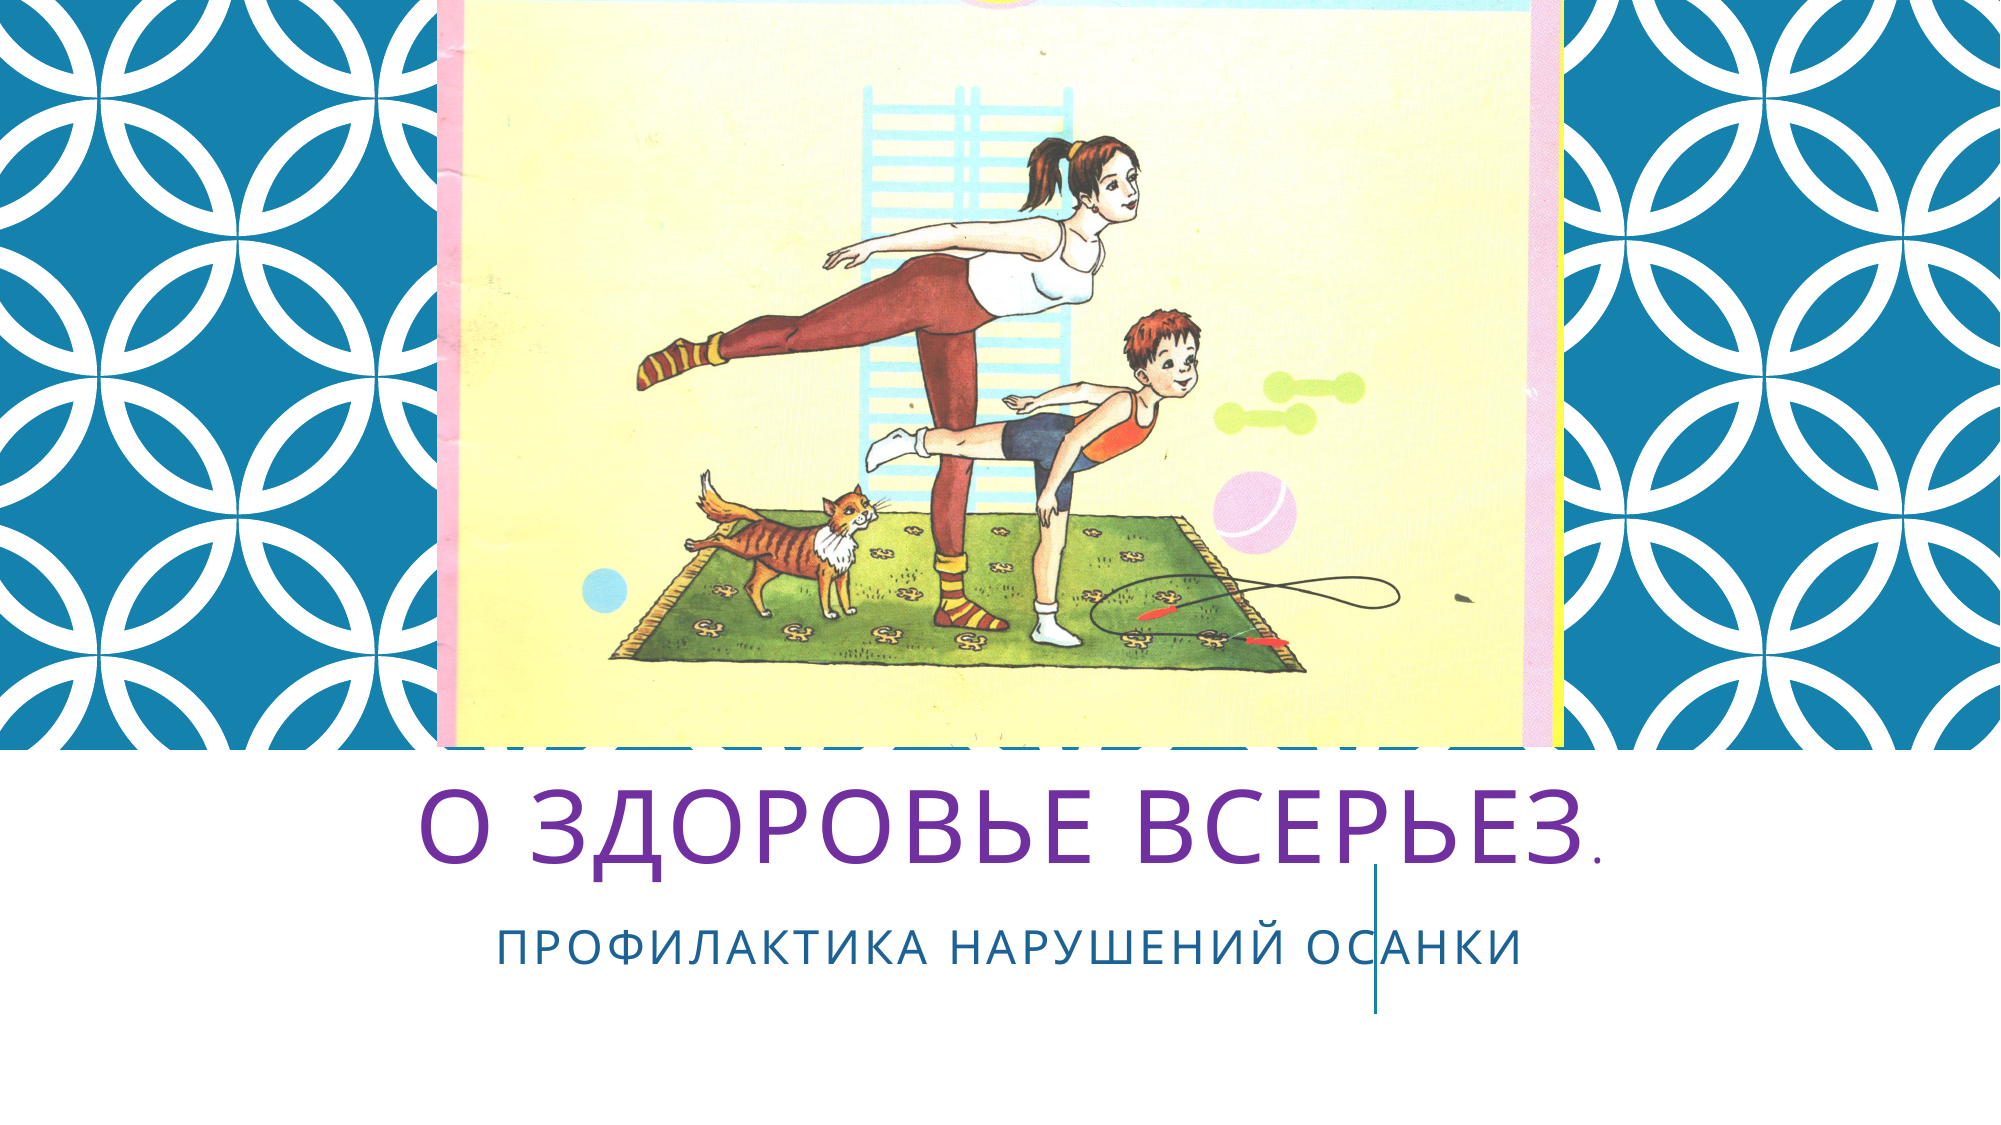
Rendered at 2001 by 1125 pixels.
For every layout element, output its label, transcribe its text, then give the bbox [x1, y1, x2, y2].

title О здоровье всерьез. Профилактика нарушений осанки [75, 777, 1949, 1054]
picture [437, 0, 1564, 748]
